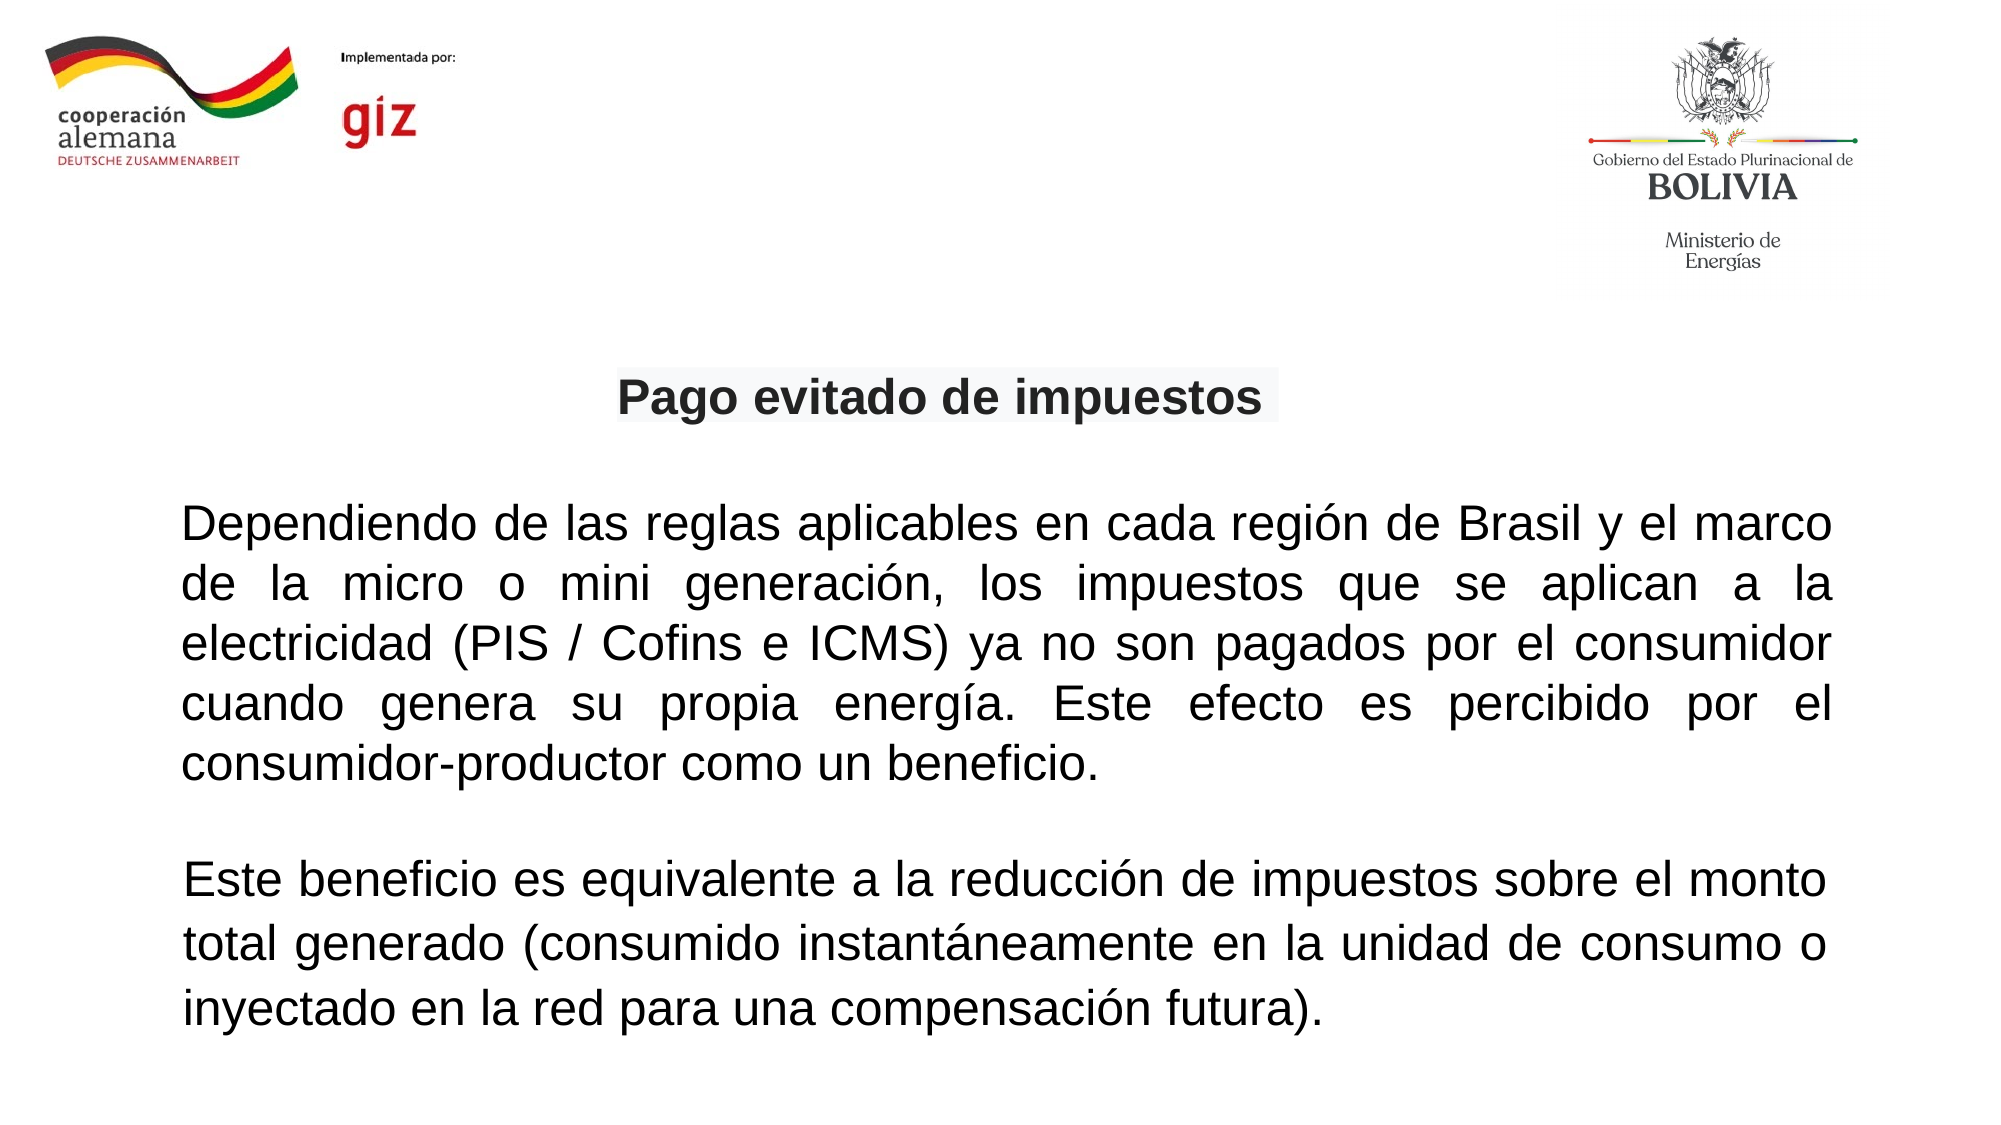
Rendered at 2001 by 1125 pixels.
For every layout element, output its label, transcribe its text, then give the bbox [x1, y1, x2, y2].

text_box Pago evitado de impuestos [617, 367, 1279, 422]
picture [1556, 4, 1890, 301]
text_box Dependiendo de las reglas aplicables en cada región de Brasil y el marco de la micro o mini generación, los impuestos que se aplican a la electricidad (PIS / Cofins e ICMS) ya no son pagados por el consumidor cuando genera su propia energía. Este efecto es percibido por el consumidor-productor como un beneficio. [166, 482, 1849, 798]
picture [16, 0, 483, 199]
text_box Este beneficio es equivalente a la reducción de impuestos sobre el monto total generado (consumido instantáneamente en la unidad de consumo o inyectado en la red para una compensación futura). [168, 835, 1844, 1043]
